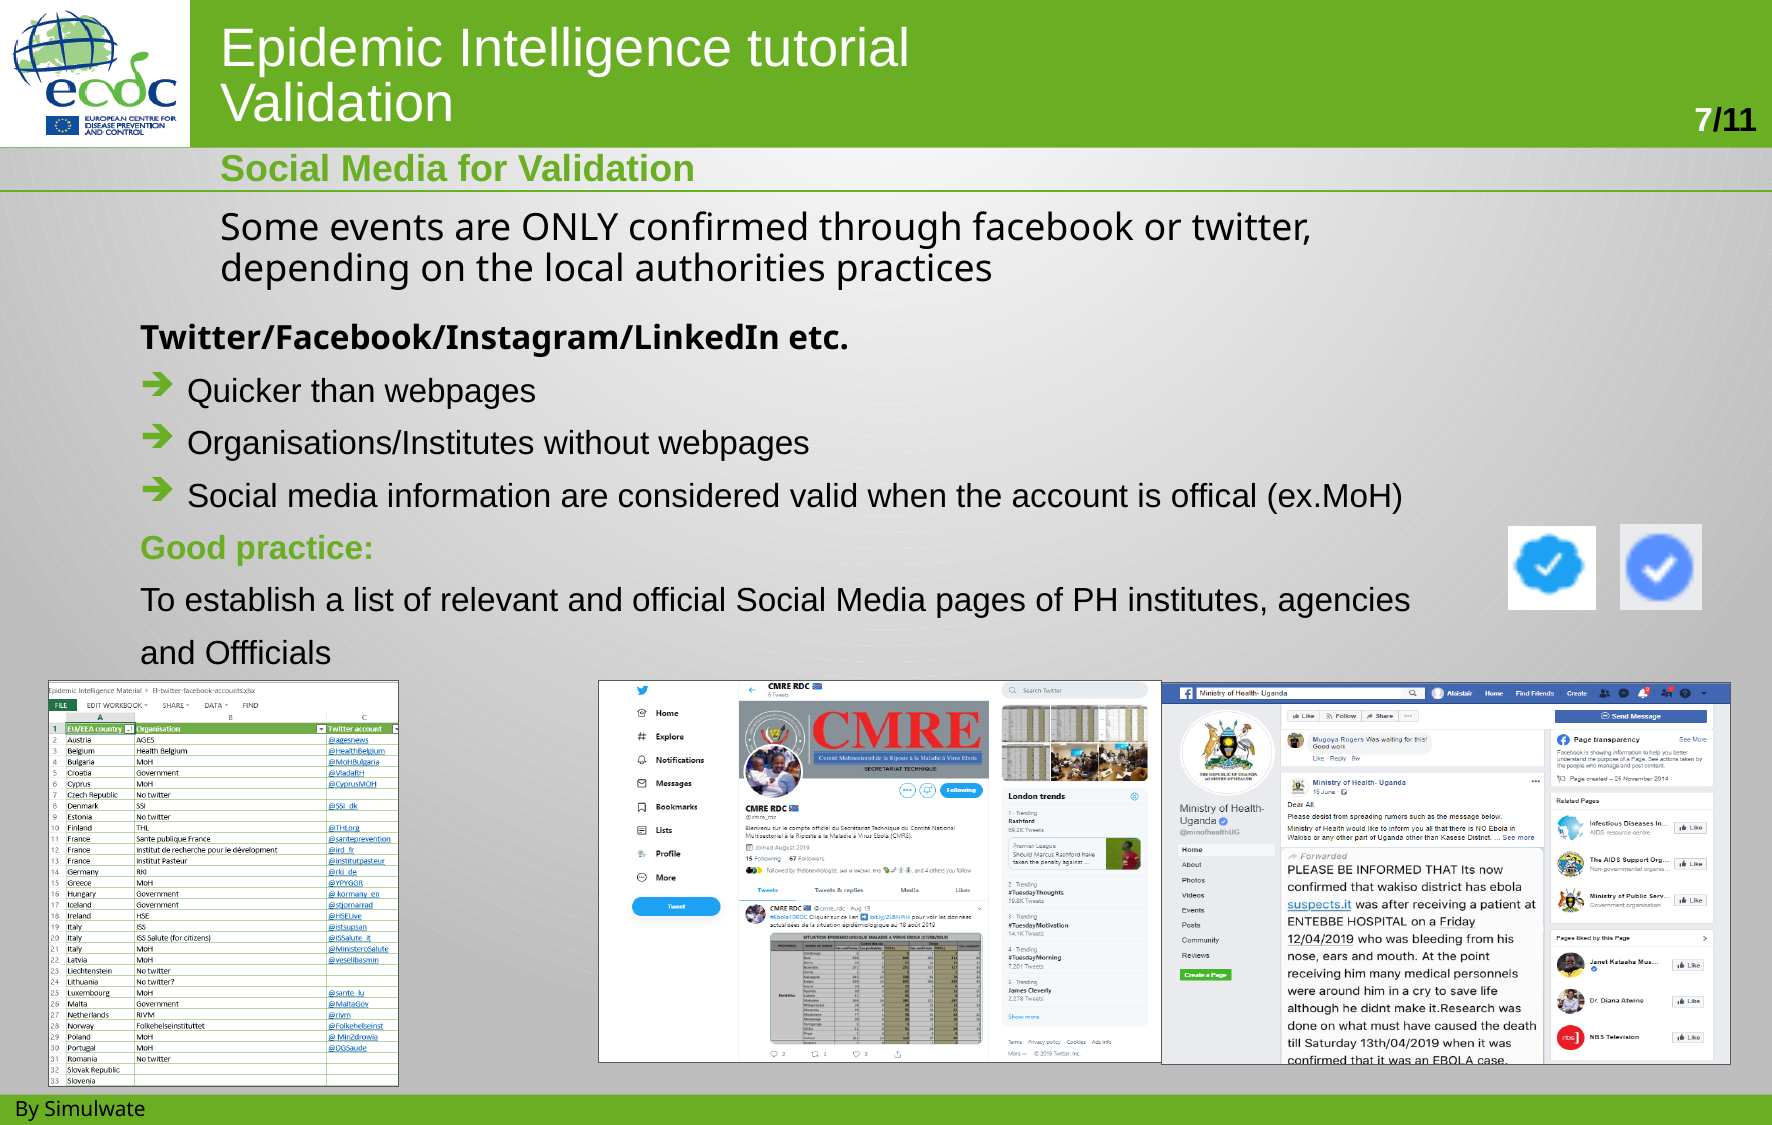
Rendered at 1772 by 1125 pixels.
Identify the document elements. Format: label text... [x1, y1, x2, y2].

picture [1620, 524, 1703, 611]
text_box Social Media for Validation Some events are ONLY confirmed through facebook or twitter, depending on the local authorities practices [205, 141, 1406, 308]
text_box Twitter/Facebook/Instagram/LinkedIn etc. Quicker than webpages Organisations/Institutes without webpages Social media information are considered valid when the account is offical (ex.MoH) Good practice: To establish a list of relevant and official Social Media pages of PH institutes, agencies and Offficials [125, 308, 1549, 731]
picture [0, 0, 190, 147]
picture [597, 680, 1731, 1065]
picture [1508, 526, 1596, 611]
picture [47, 680, 399, 1087]
